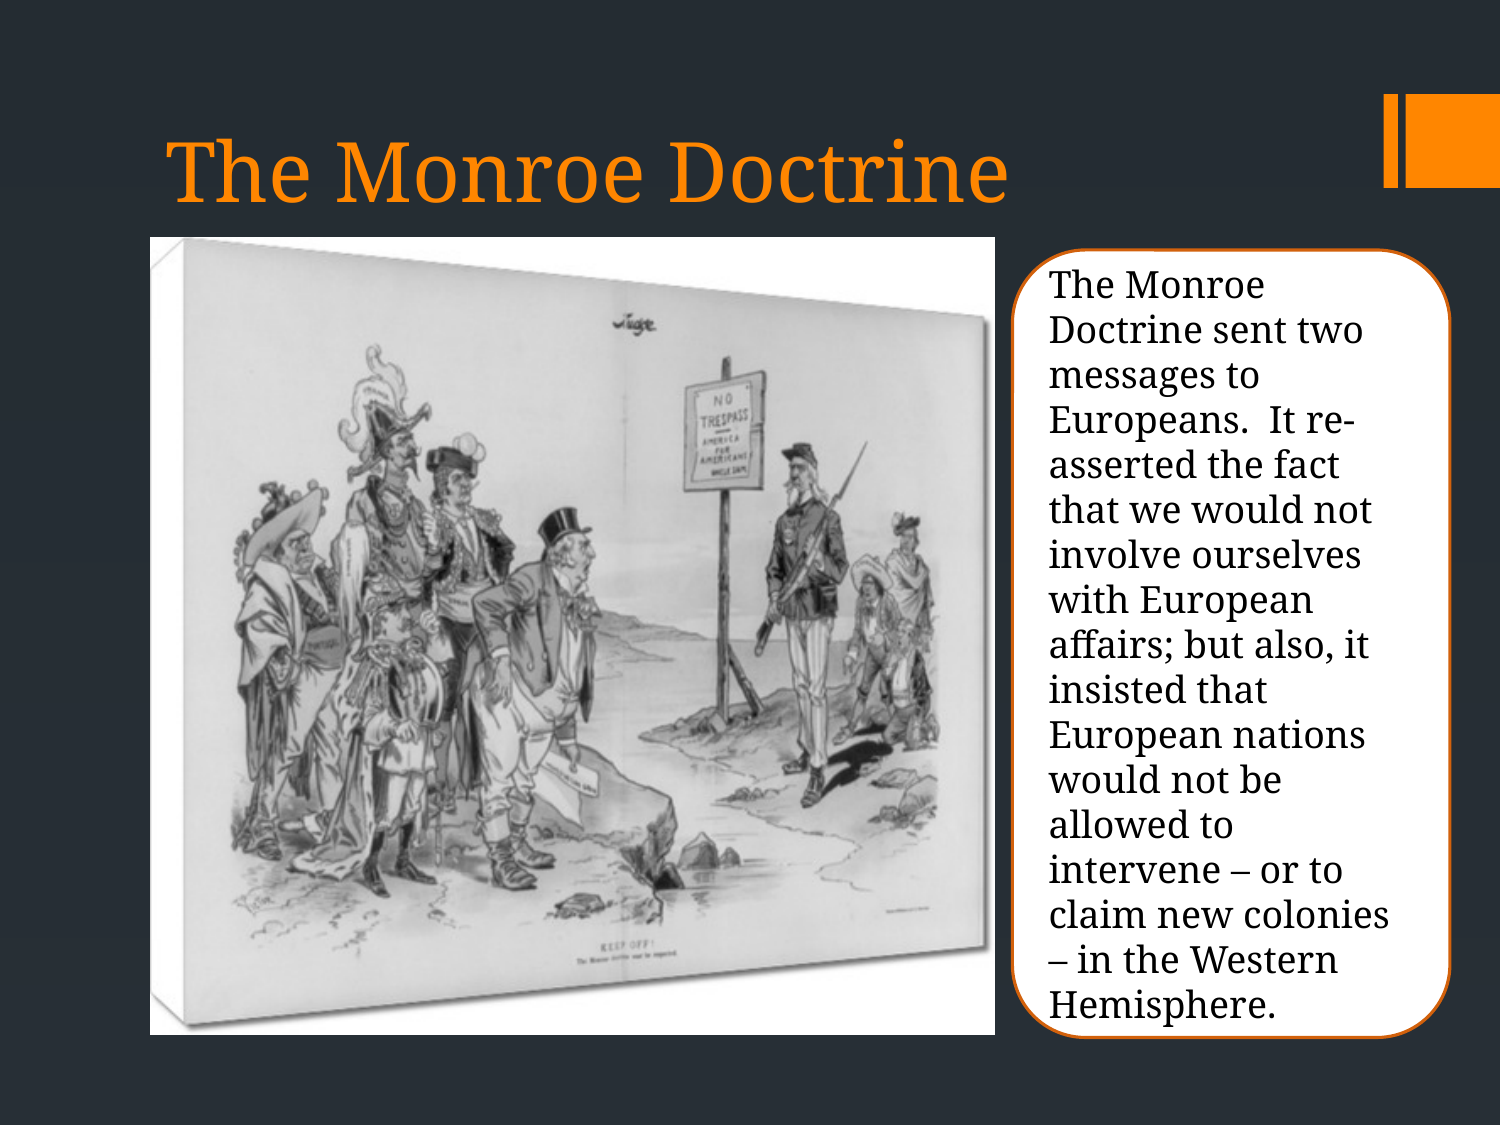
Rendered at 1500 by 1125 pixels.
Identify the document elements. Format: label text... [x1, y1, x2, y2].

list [149, 236, 996, 1036]
title The Monroe Doctrine [150, 37, 1350, 227]
text_box The Monroe Doctrine sent two messages to Europeans. It re-asserted the fact that we would not involve ourselves with European affairs; but also, it insisted that European nations would not be allowed to intervene – or to claim new colonies – in the Western Hemisphere. [1010, 248, 1452, 1040]
